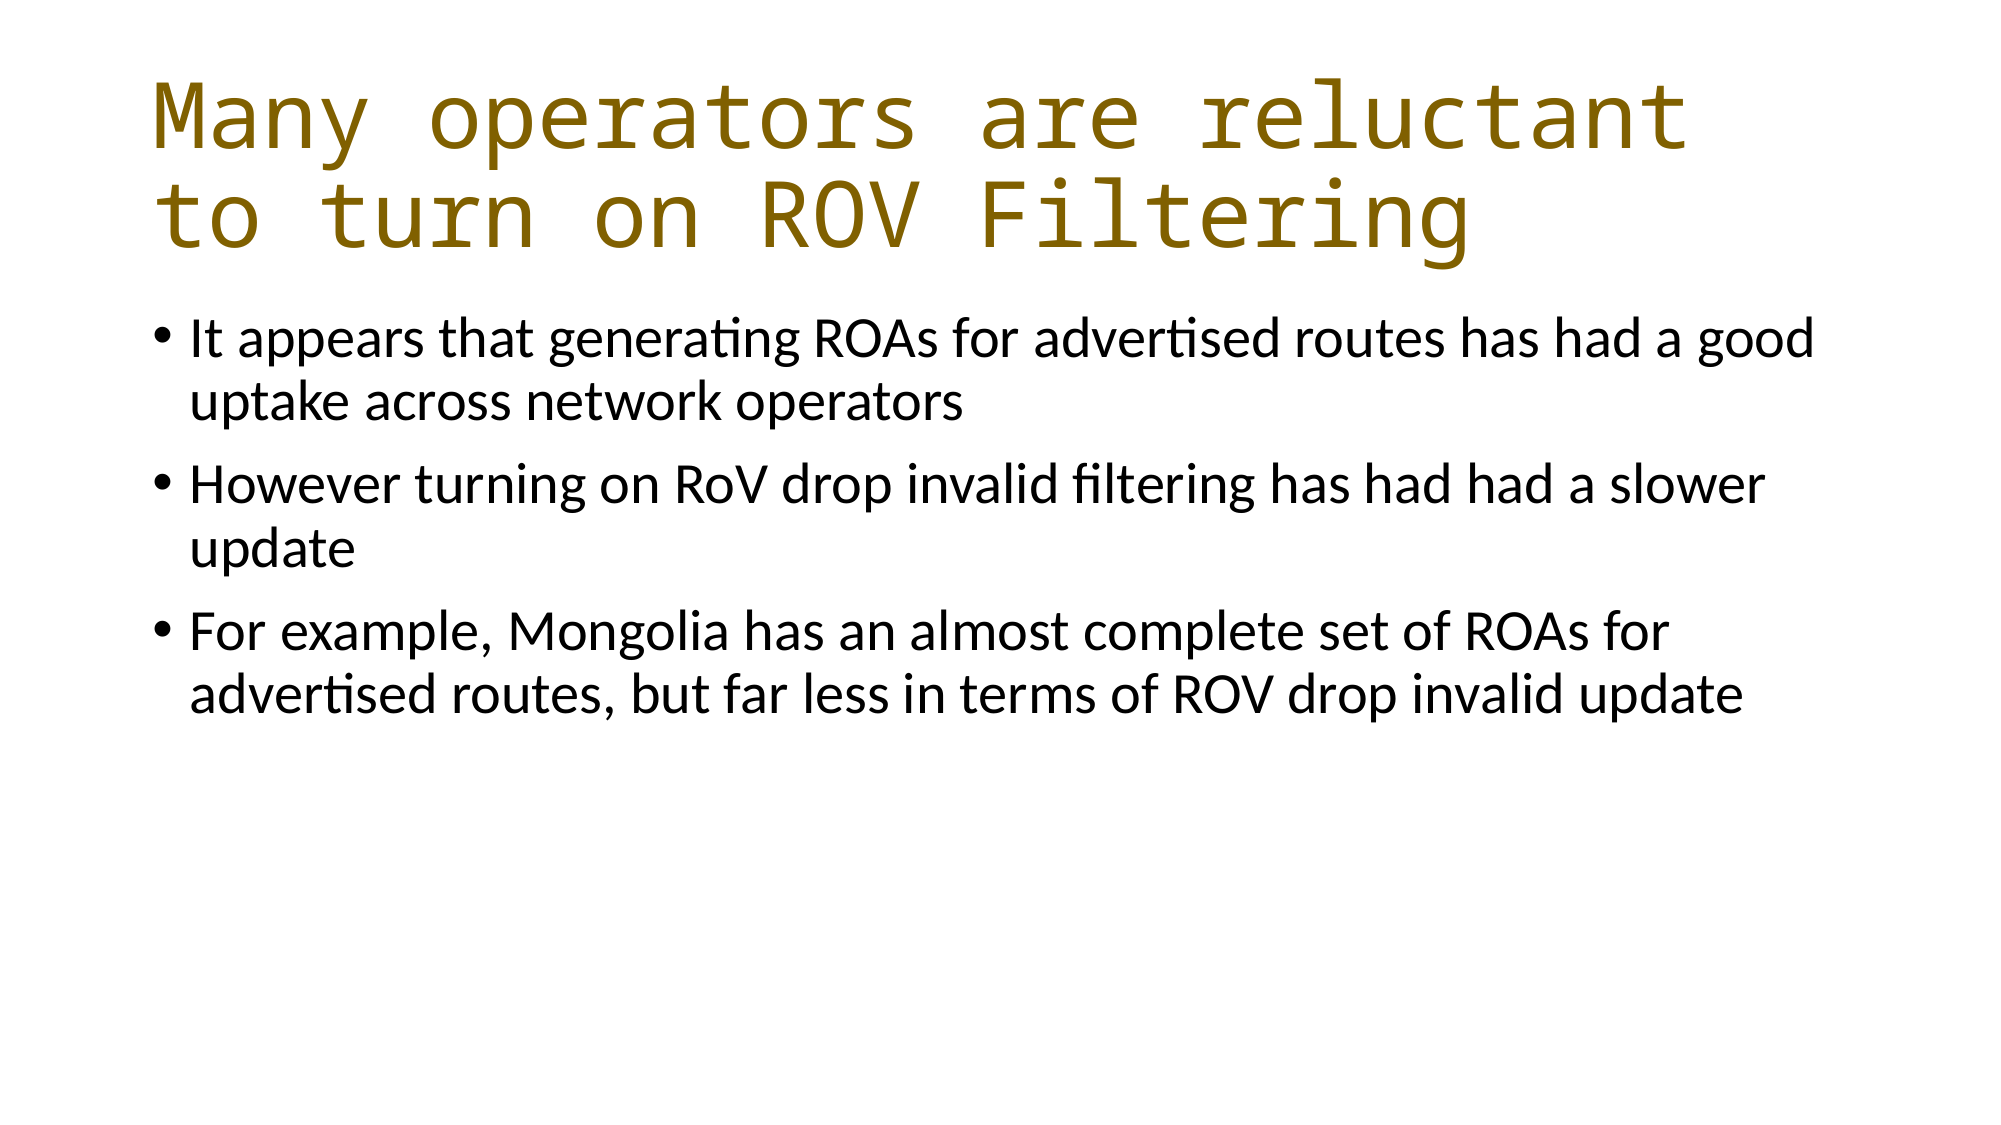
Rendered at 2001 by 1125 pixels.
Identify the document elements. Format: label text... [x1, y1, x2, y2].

title Many operators are reluctant to turn on ROV Filtering [137, 59, 1863, 278]
list It appears that generating ROAs for advertised routes has had a good uptake across network operators However turning on RoV drop invalid filtering has had had a slower update For example, Mongolia has an almost complete set of ROAs for advertised routes, but far less in terms of ROV drop invalid update [137, 299, 1863, 1014]
